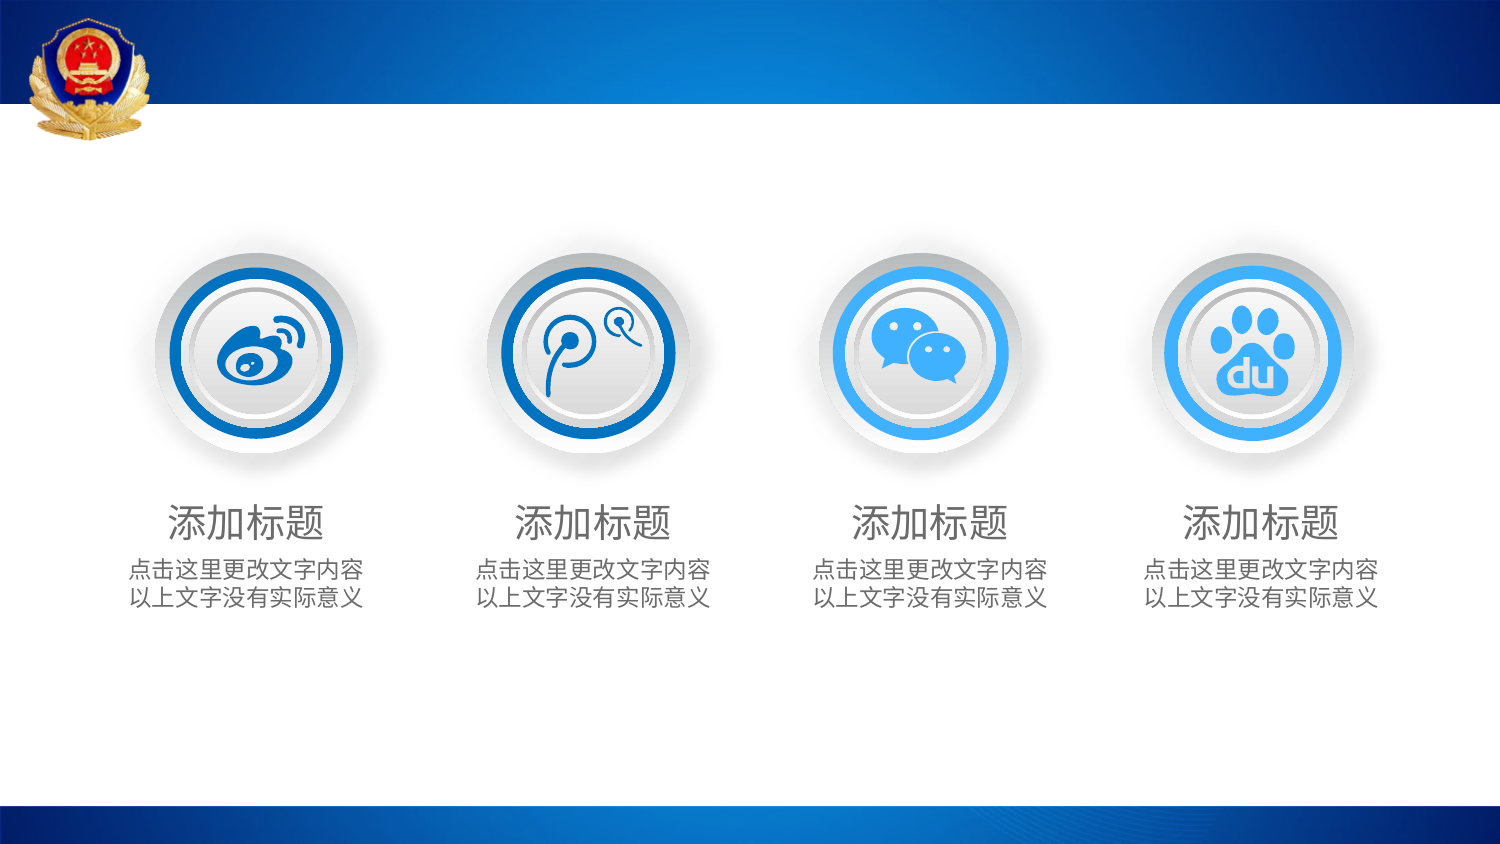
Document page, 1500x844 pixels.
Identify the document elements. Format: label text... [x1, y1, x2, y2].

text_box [1114, 216, 1392, 490]
picture [0, 807, 1500, 844]
text_box 添加标题 [840, 499, 1020, 547]
text_box 添加标题 [156, 499, 336, 547]
text_box 添加标题 [503, 499, 683, 547]
text_box 点击这里更改文字内容 以上文字没有实际意义 [105, 547, 387, 619]
text_box 点击这里更改文字内容 以上文字没有实际意义 [789, 547, 1071, 619]
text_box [118, 216, 395, 490]
picture [0, 0, 1500, 141]
text_box 添加标题 [1171, 499, 1352, 547]
text_box 点击这里更改文字内容 以上文字没有实际意义 [452, 547, 734, 619]
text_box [450, 216, 727, 490]
text_box 点击这里更改文字内容 以上文字没有实际意义 [1120, 547, 1402, 619]
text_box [782, 216, 1059, 490]
